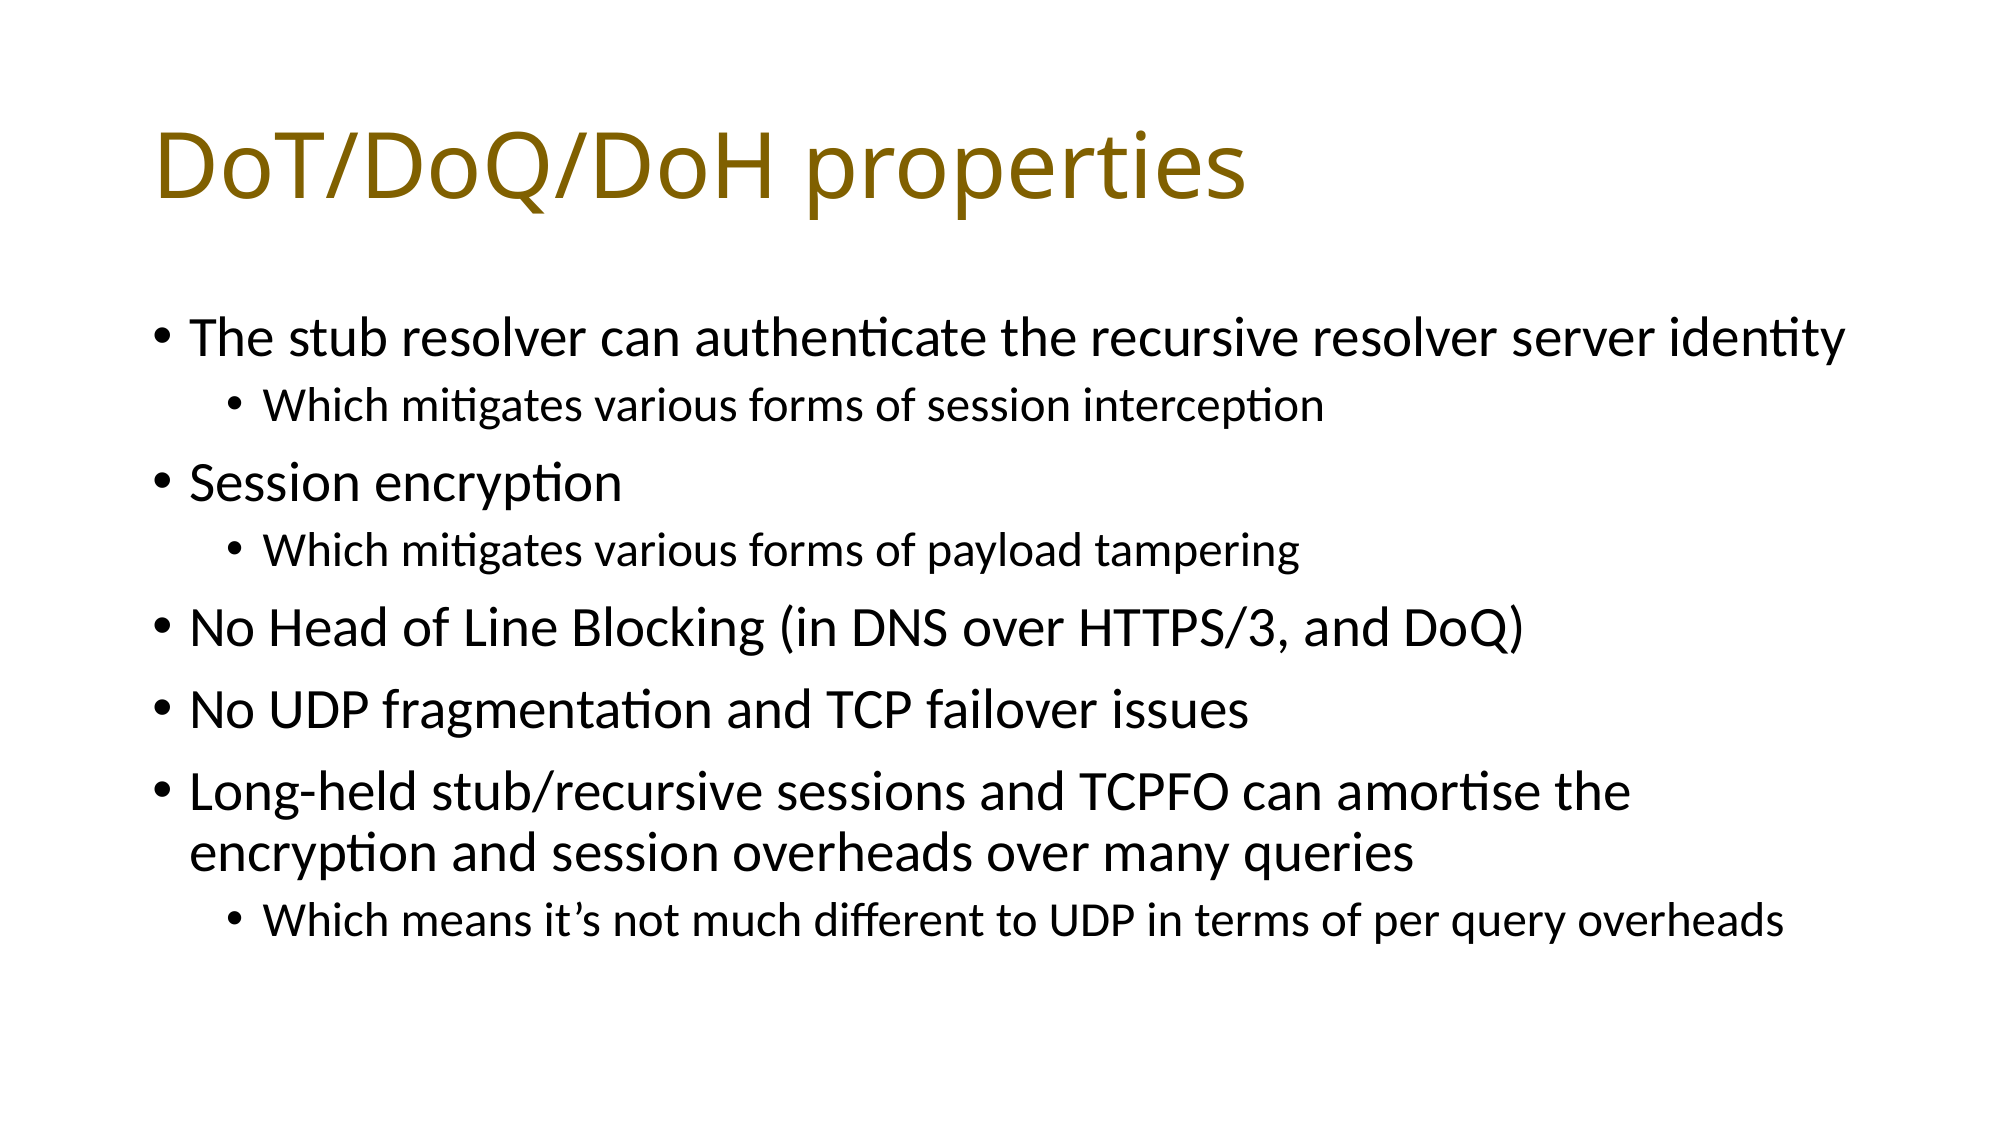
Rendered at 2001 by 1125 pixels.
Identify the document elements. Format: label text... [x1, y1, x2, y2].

title DoT/DoQ/DoH properties [137, 59, 1863, 278]
list The stub resolver can authenticate the recursive resolver server identity Which mitigates various forms of session interception Session encryption Which mitigates various forms of payload tampering No Head of Line Blocking (in DNS over HTTPS/3, and DoQ) No UDP fragmentation and TCP failover issues Long-held stub/recursive sessions and TCPFO can amortise the encryption and session overheads over many queries Which means it’s not much different to UDP in terms of per query overheads [137, 299, 1863, 1014]
